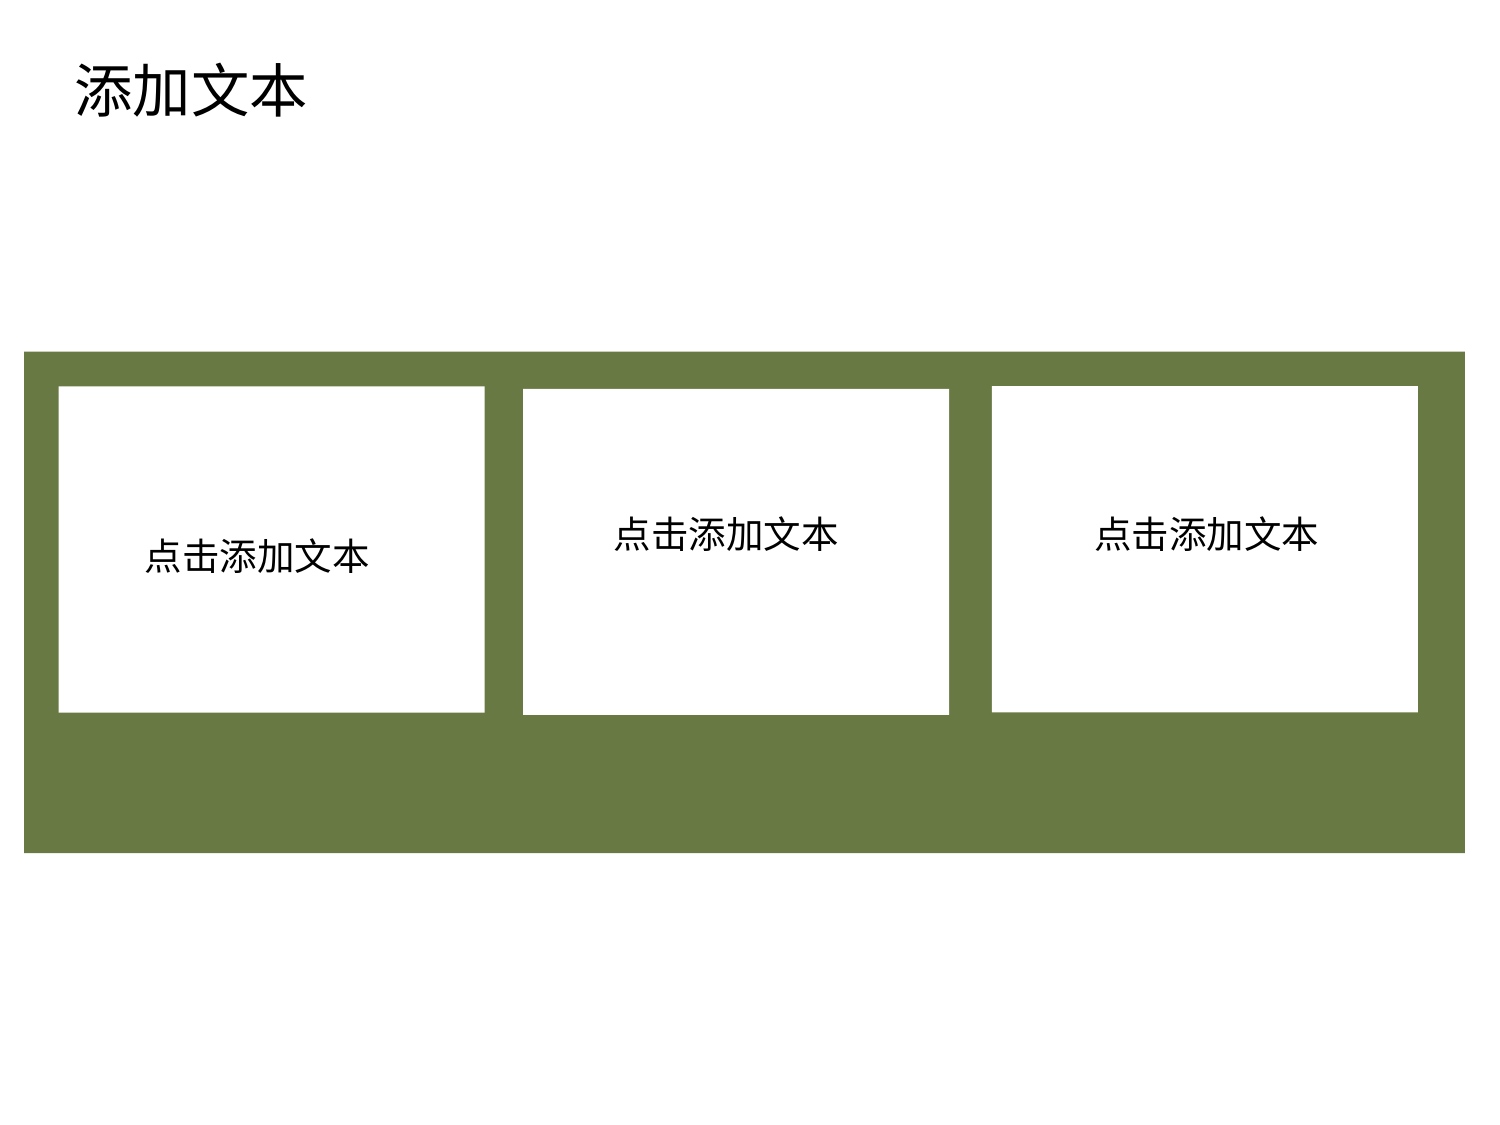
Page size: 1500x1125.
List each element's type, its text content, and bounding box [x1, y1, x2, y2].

text_box 点击添加文本 [598, 503, 854, 564]
text_box 添加文本 [60, 46, 323, 132]
text_box [22, 349, 1467, 855]
text_box [58, 386, 485, 713]
text_box 点击添加文本 [1079, 503, 1335, 564]
text_box 点击添加文本 [130, 525, 385, 585]
text_box [523, 388, 950, 715]
text_box [991, 386, 1418, 713]
